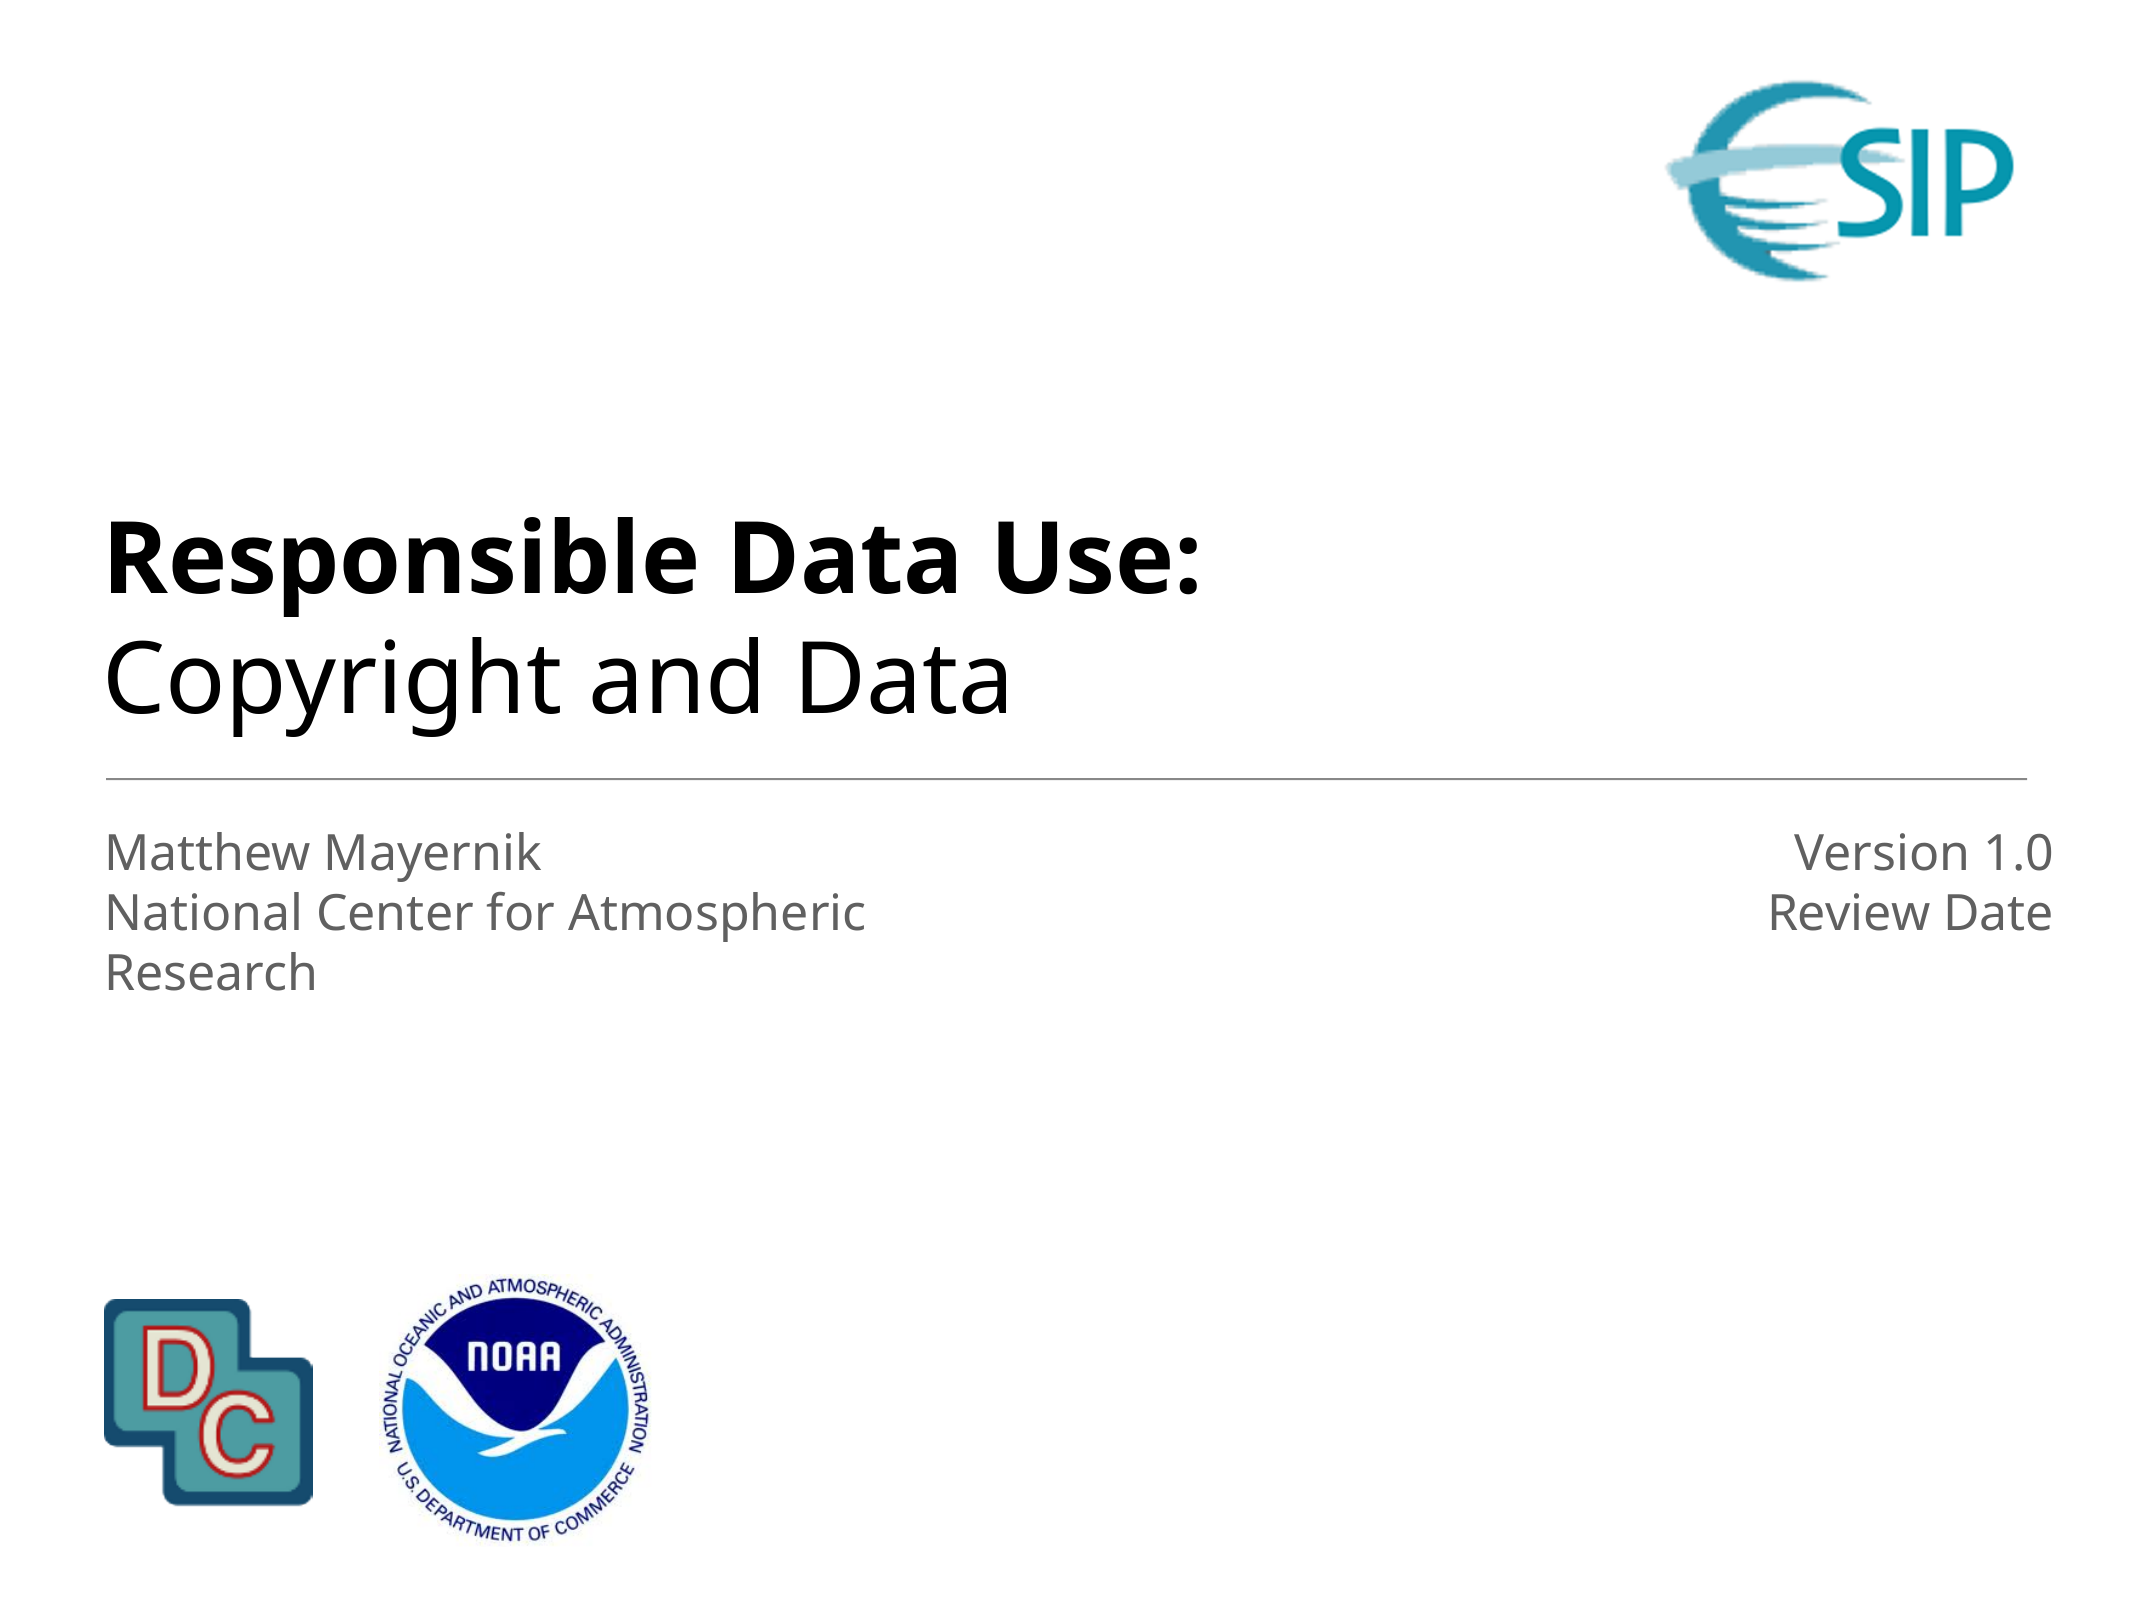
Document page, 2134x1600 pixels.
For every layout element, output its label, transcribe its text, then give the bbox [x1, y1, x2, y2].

text_box Version 1.0 Review Date [1091, 812, 2063, 1334]
list Matthew Mayernik National Center for Atmospheric Research [95, 812, 1067, 1334]
picture [103, 1299, 313, 1530]
title Responsible Data Use: Copyright and Data [93, 220, 2040, 742]
picture [378, 1274, 652, 1548]
picture [1654, 62, 2030, 220]
